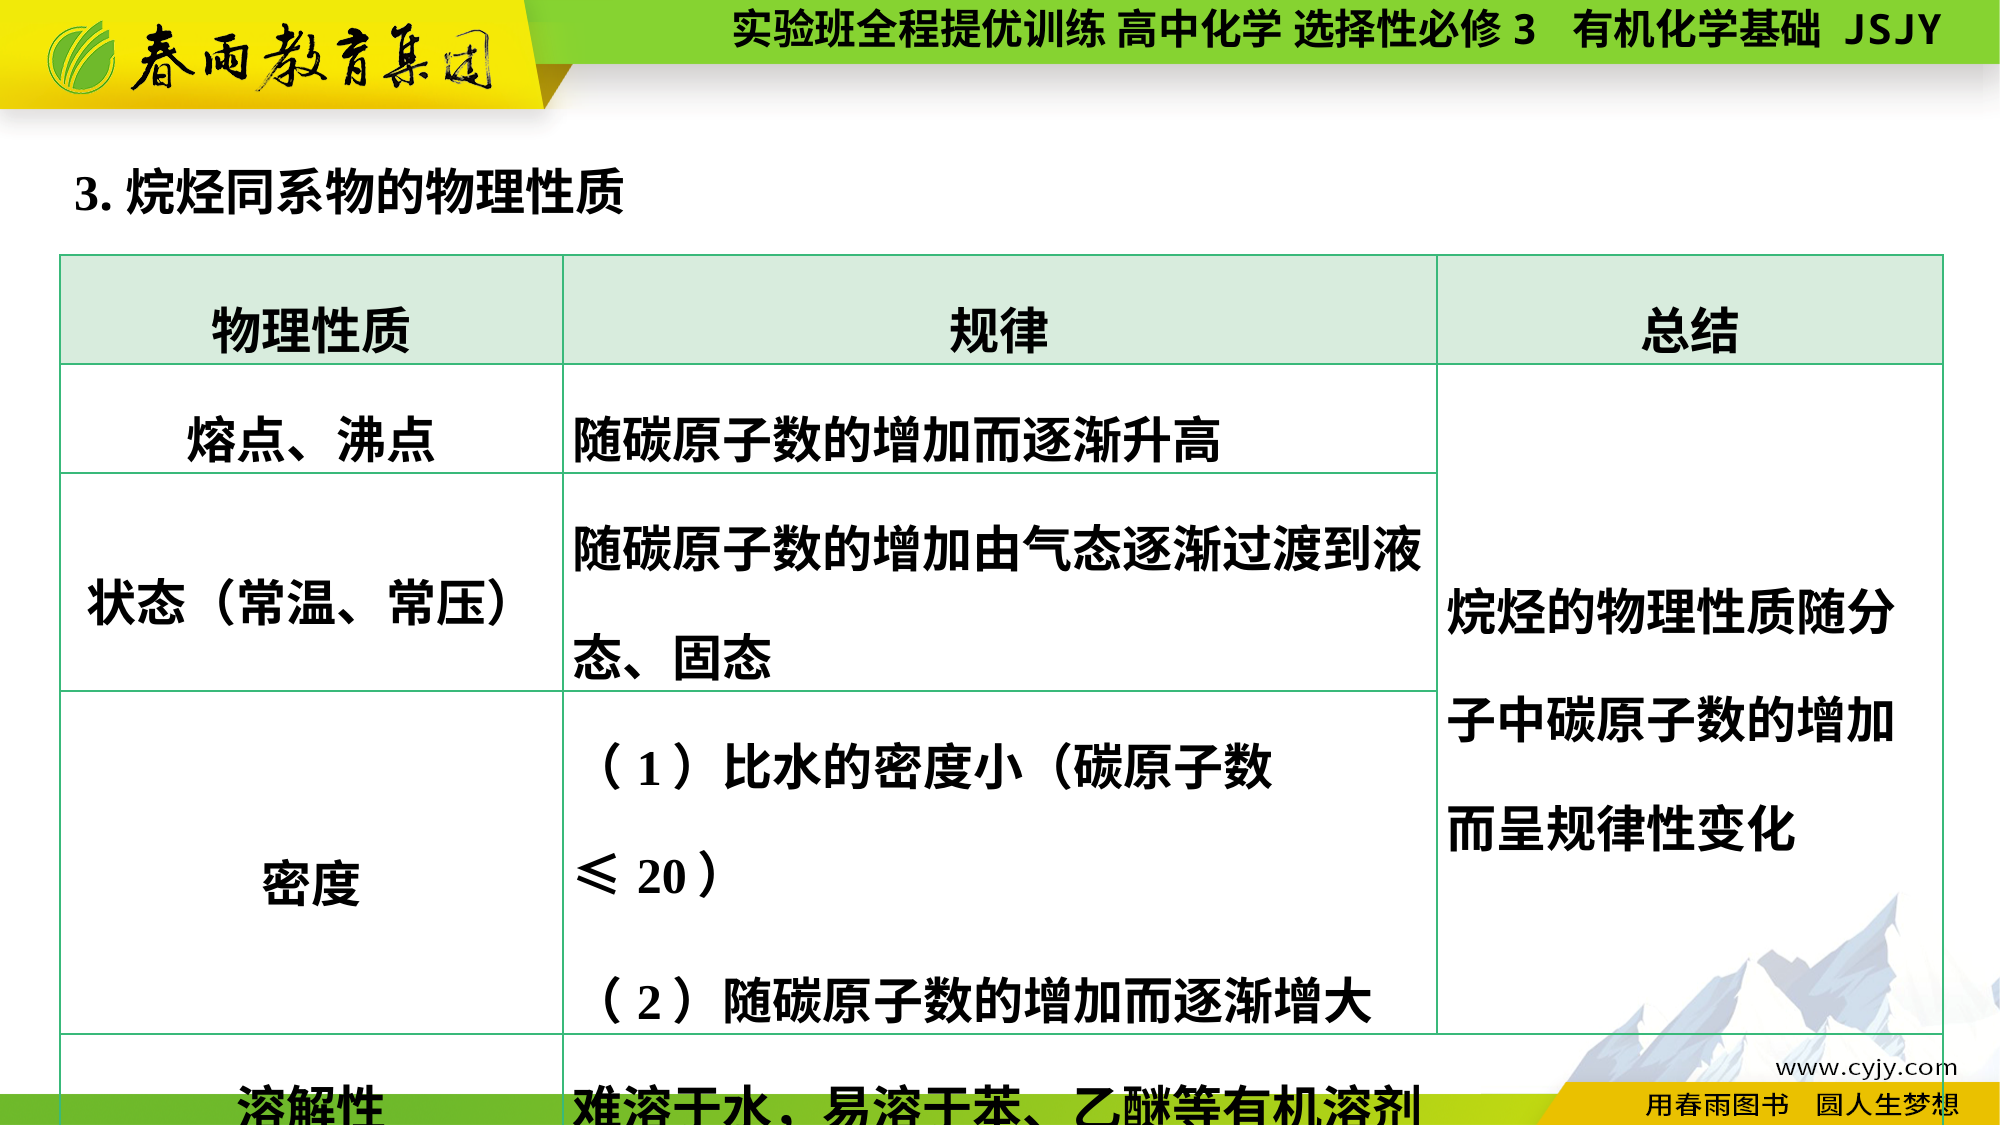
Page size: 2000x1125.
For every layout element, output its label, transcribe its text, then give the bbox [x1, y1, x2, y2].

table_cell 状态（常温、常压） [61, 474, 562, 690]
list 3.烷烃同系物的物理性质 [59, 122, 1944, 217]
table_cell 随碳原子数的增加而逐渐升高 [564, 365, 1436, 472]
table_header 规律 [564, 256, 1436, 363]
table_cell 烷烃的物理性质随分子中碳原子数的增加而呈规律性变化 [1438, 365, 1942, 1033]
table_cell 难溶于水，易溶于苯、乙醚等有机溶剂 [564, 1035, 1942, 1125]
table_cell 溶解性 [61, 1035, 562, 1125]
table_cell 随碳原子数的增加由气态逐渐过渡到液态、固态 [564, 474, 1436, 690]
table_header 总结 [1438, 256, 1942, 363]
table_cell （1）比水的密度小（碳原子数≤20） （2）随碳原子数的增加而逐渐增大 [564, 692, 1436, 1033]
table_header 物理性质 [61, 256, 562, 363]
table_cell 密度 [61, 692, 562, 1033]
picture [0, 0, 2000, 1125]
table_cell 熔点、沸点 [61, 365, 562, 472]
